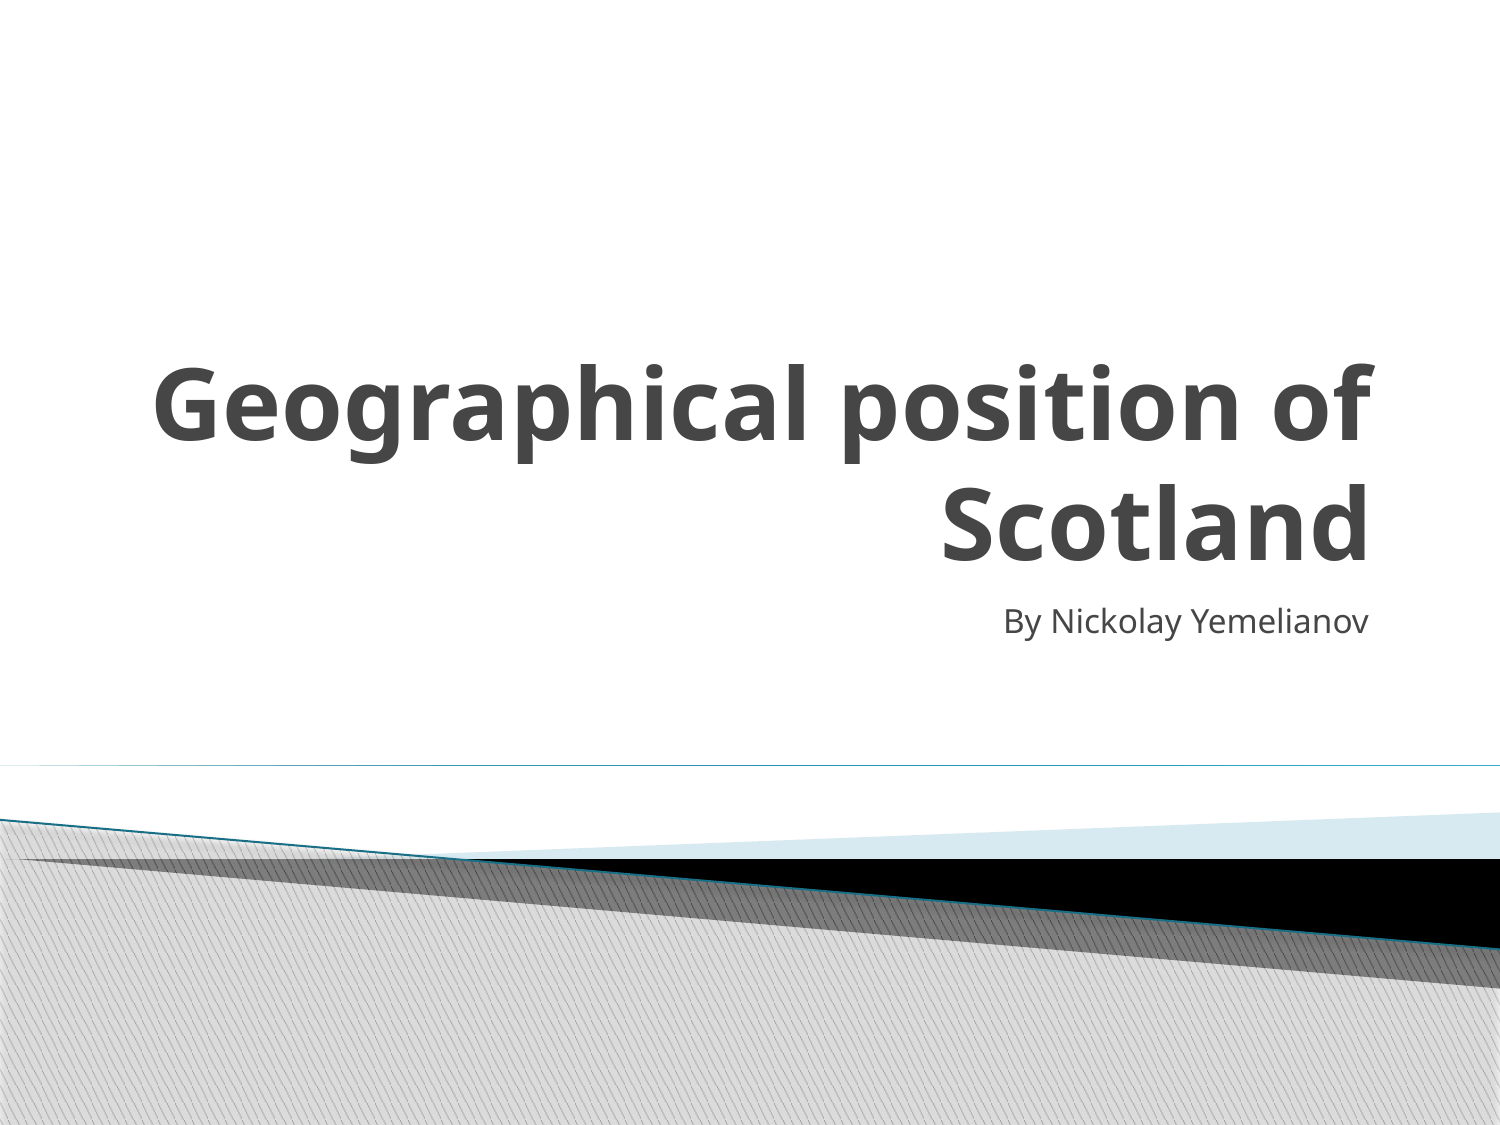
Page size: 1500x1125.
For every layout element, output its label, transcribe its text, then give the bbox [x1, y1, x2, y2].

title Geographical position of Scotland [112, 287, 1388, 588]
subtitle By Nickolay Yemelianov [112, 592, 1388, 790]
picture [5, 859, 1500, 989]
